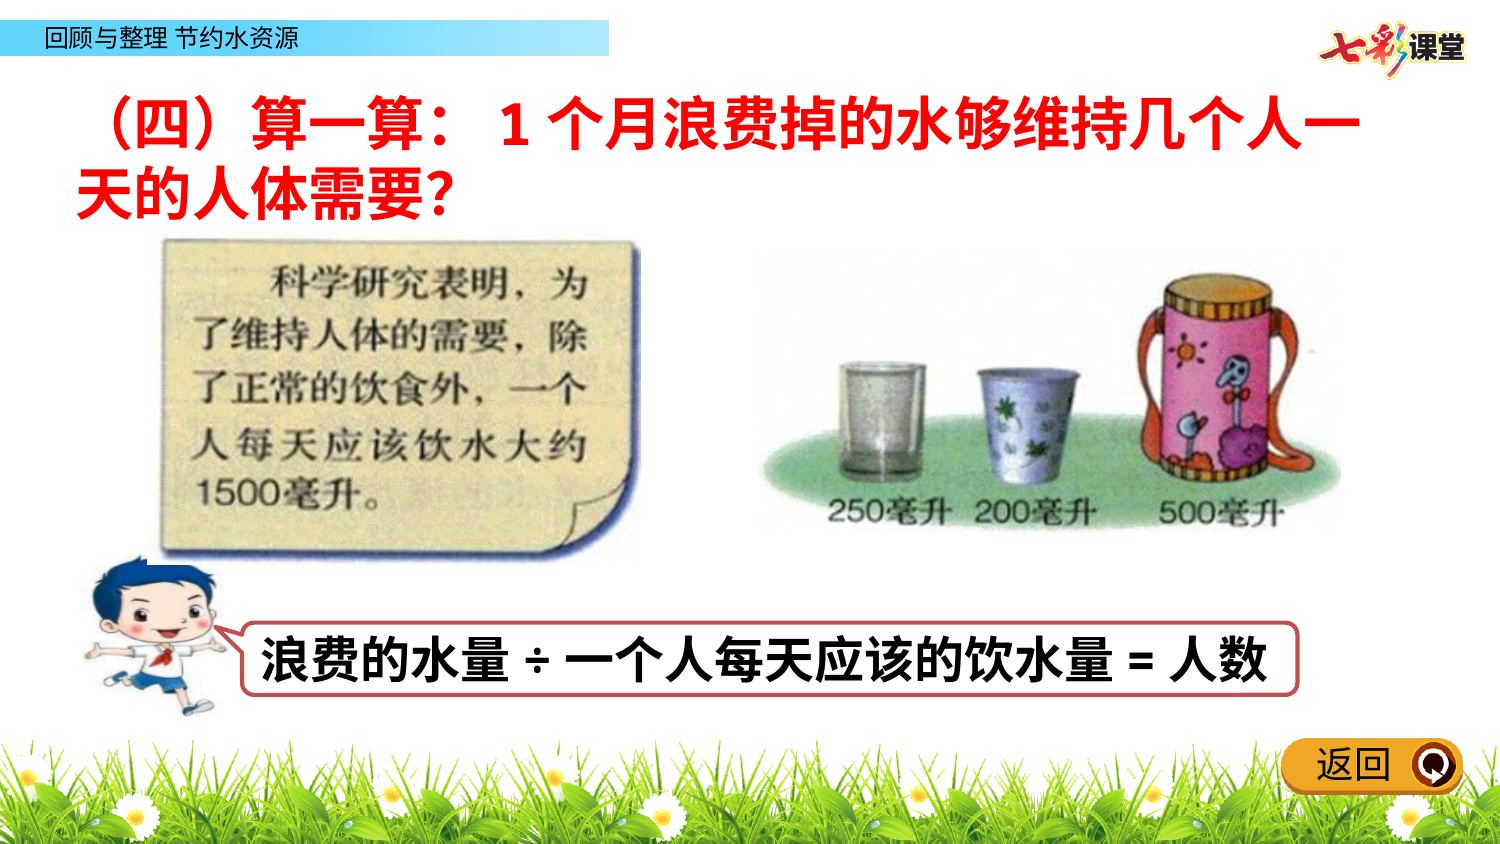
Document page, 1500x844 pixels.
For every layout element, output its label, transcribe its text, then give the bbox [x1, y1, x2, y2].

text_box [1281, 733, 1464, 795]
picture [1316, 20, 1468, 80]
picture [78, 232, 641, 718]
picture [0, 740, 1500, 844]
text_box 浪费的水量÷一个人每天应该的饮水量=人数 [235, 620, 1300, 697]
picture [757, 249, 1341, 534]
text_box （四）算一算：1个月浪费掉的水够维持几个人一天的人体需要？ [60, 80, 1408, 235]
